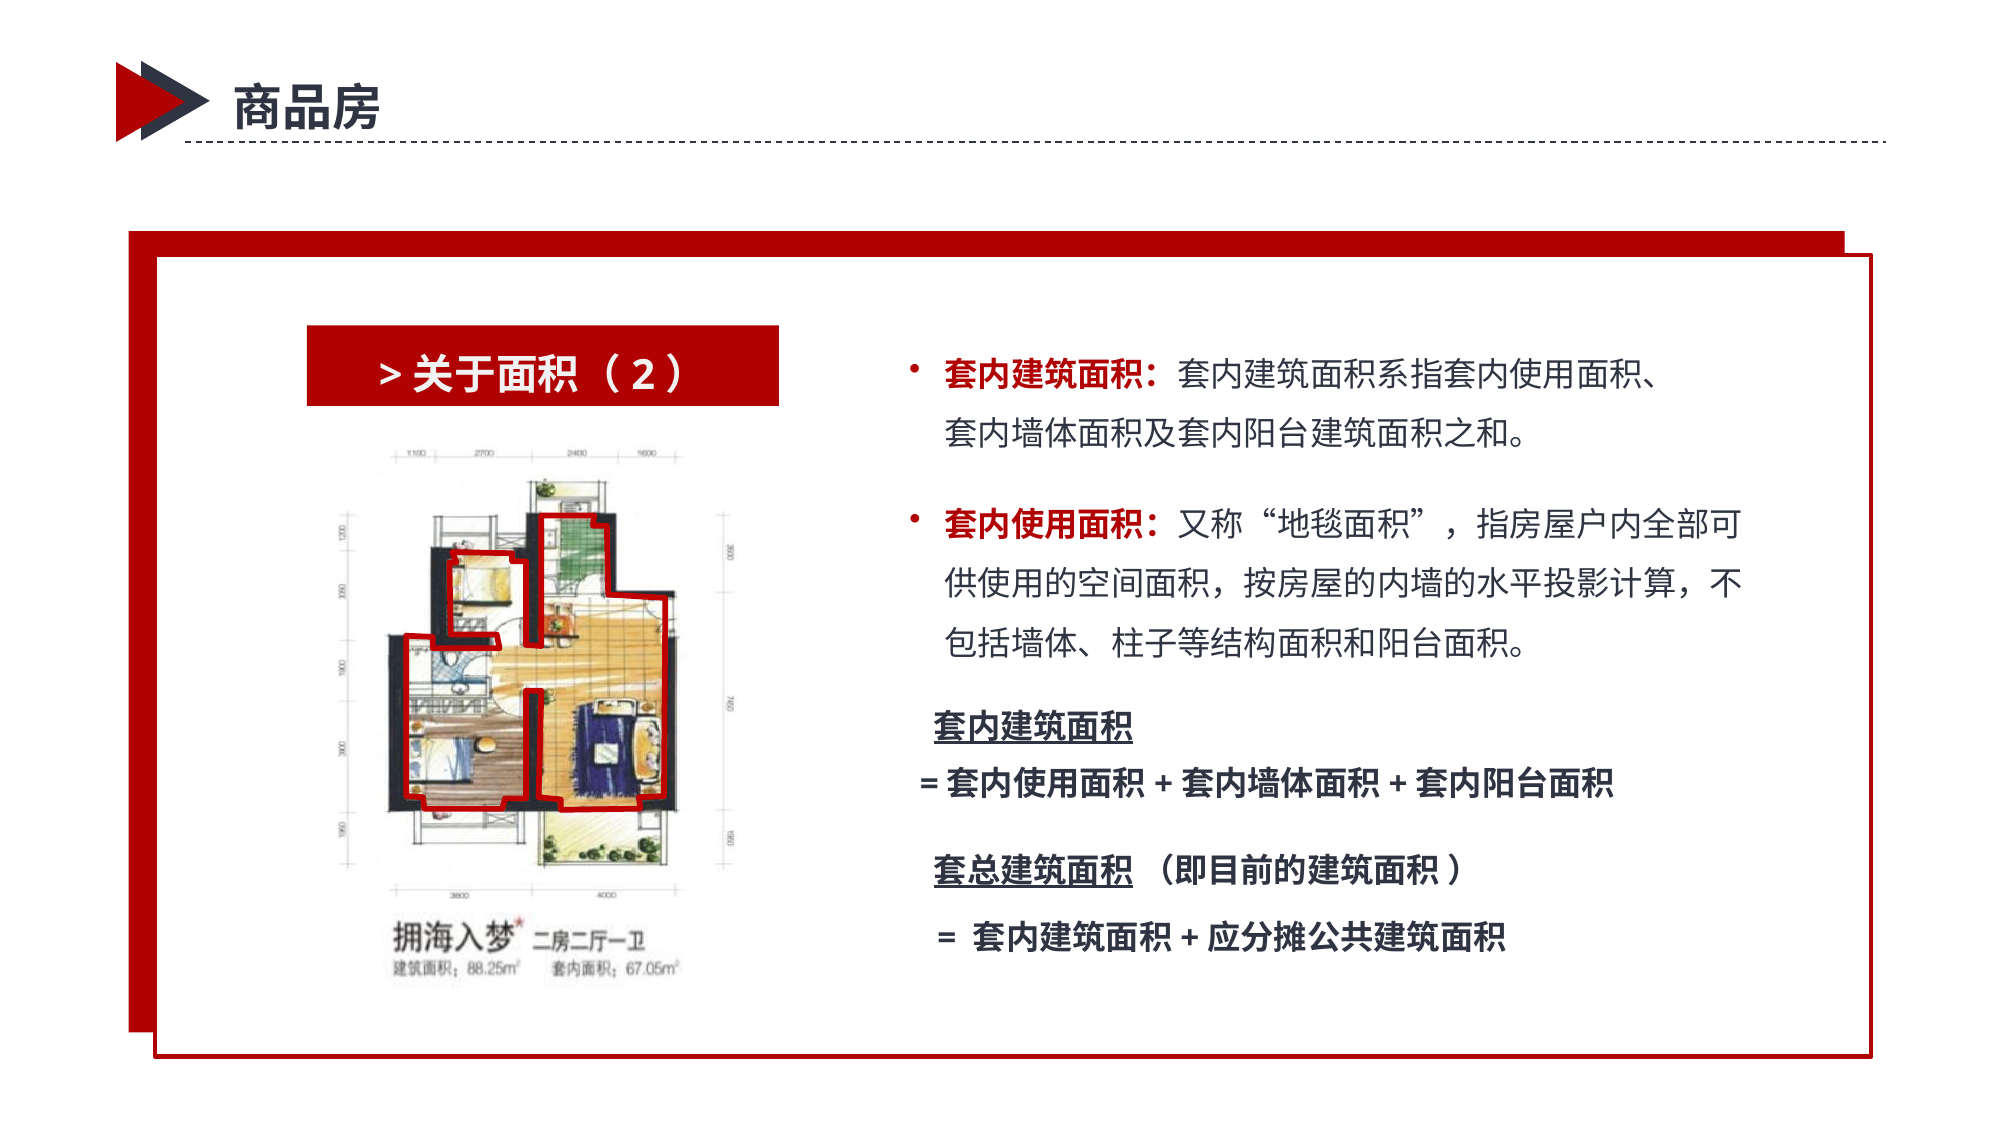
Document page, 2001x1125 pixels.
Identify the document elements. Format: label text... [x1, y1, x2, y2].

picture [336, 900, 706, 989]
text_box 商品房 [199, 68, 415, 157]
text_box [128, 230, 1872, 1057]
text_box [317, 442, 757, 907]
